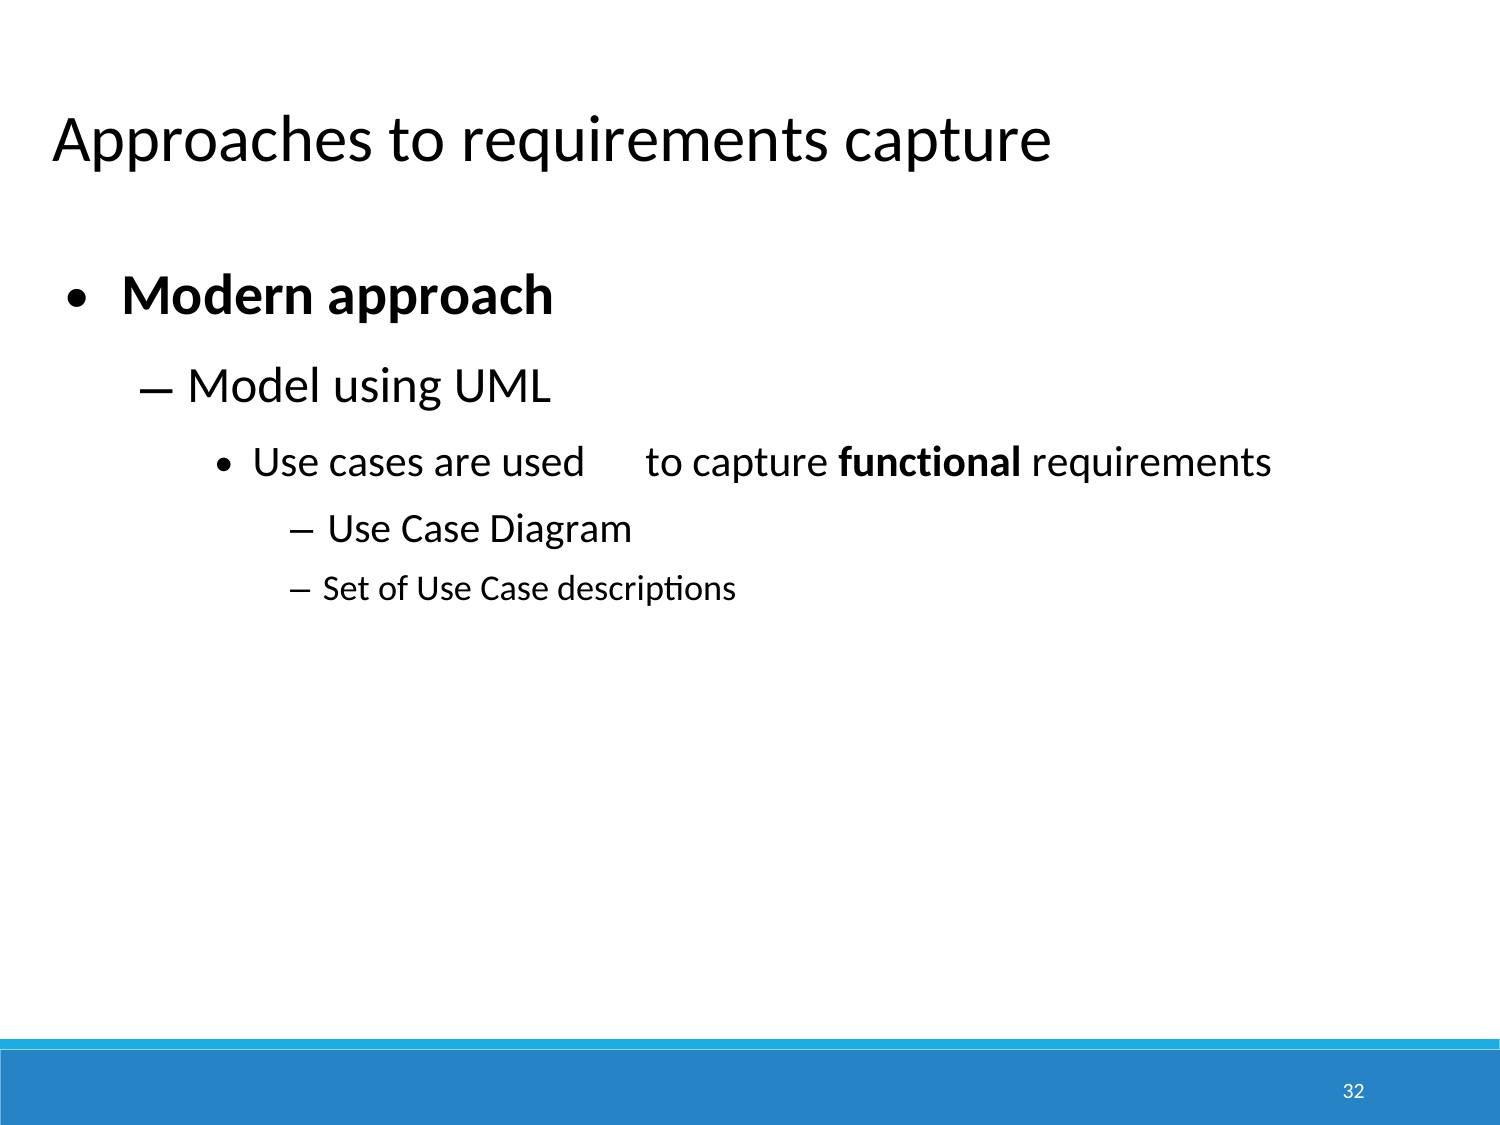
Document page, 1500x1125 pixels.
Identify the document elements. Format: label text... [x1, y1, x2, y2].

text_box Model using UML [184, 360, 615, 423]
text_box Use cases are used – Use Case Diagram [250, 440, 644, 555]
text_box – [137, 356, 184, 420]
text_box • [212, 437, 243, 492]
slide_number 32 [1218, 1059, 1380, 1120]
text_box to capture functional requirements [643, 440, 1372, 495]
text_box – Set of Use Case descriptions [287, 566, 813, 616]
text_box • [62, 263, 101, 335]
text_box Modern approach [119, 267, 632, 339]
text_box Approaches to requirements capture [50, 87, 1350, 200]
